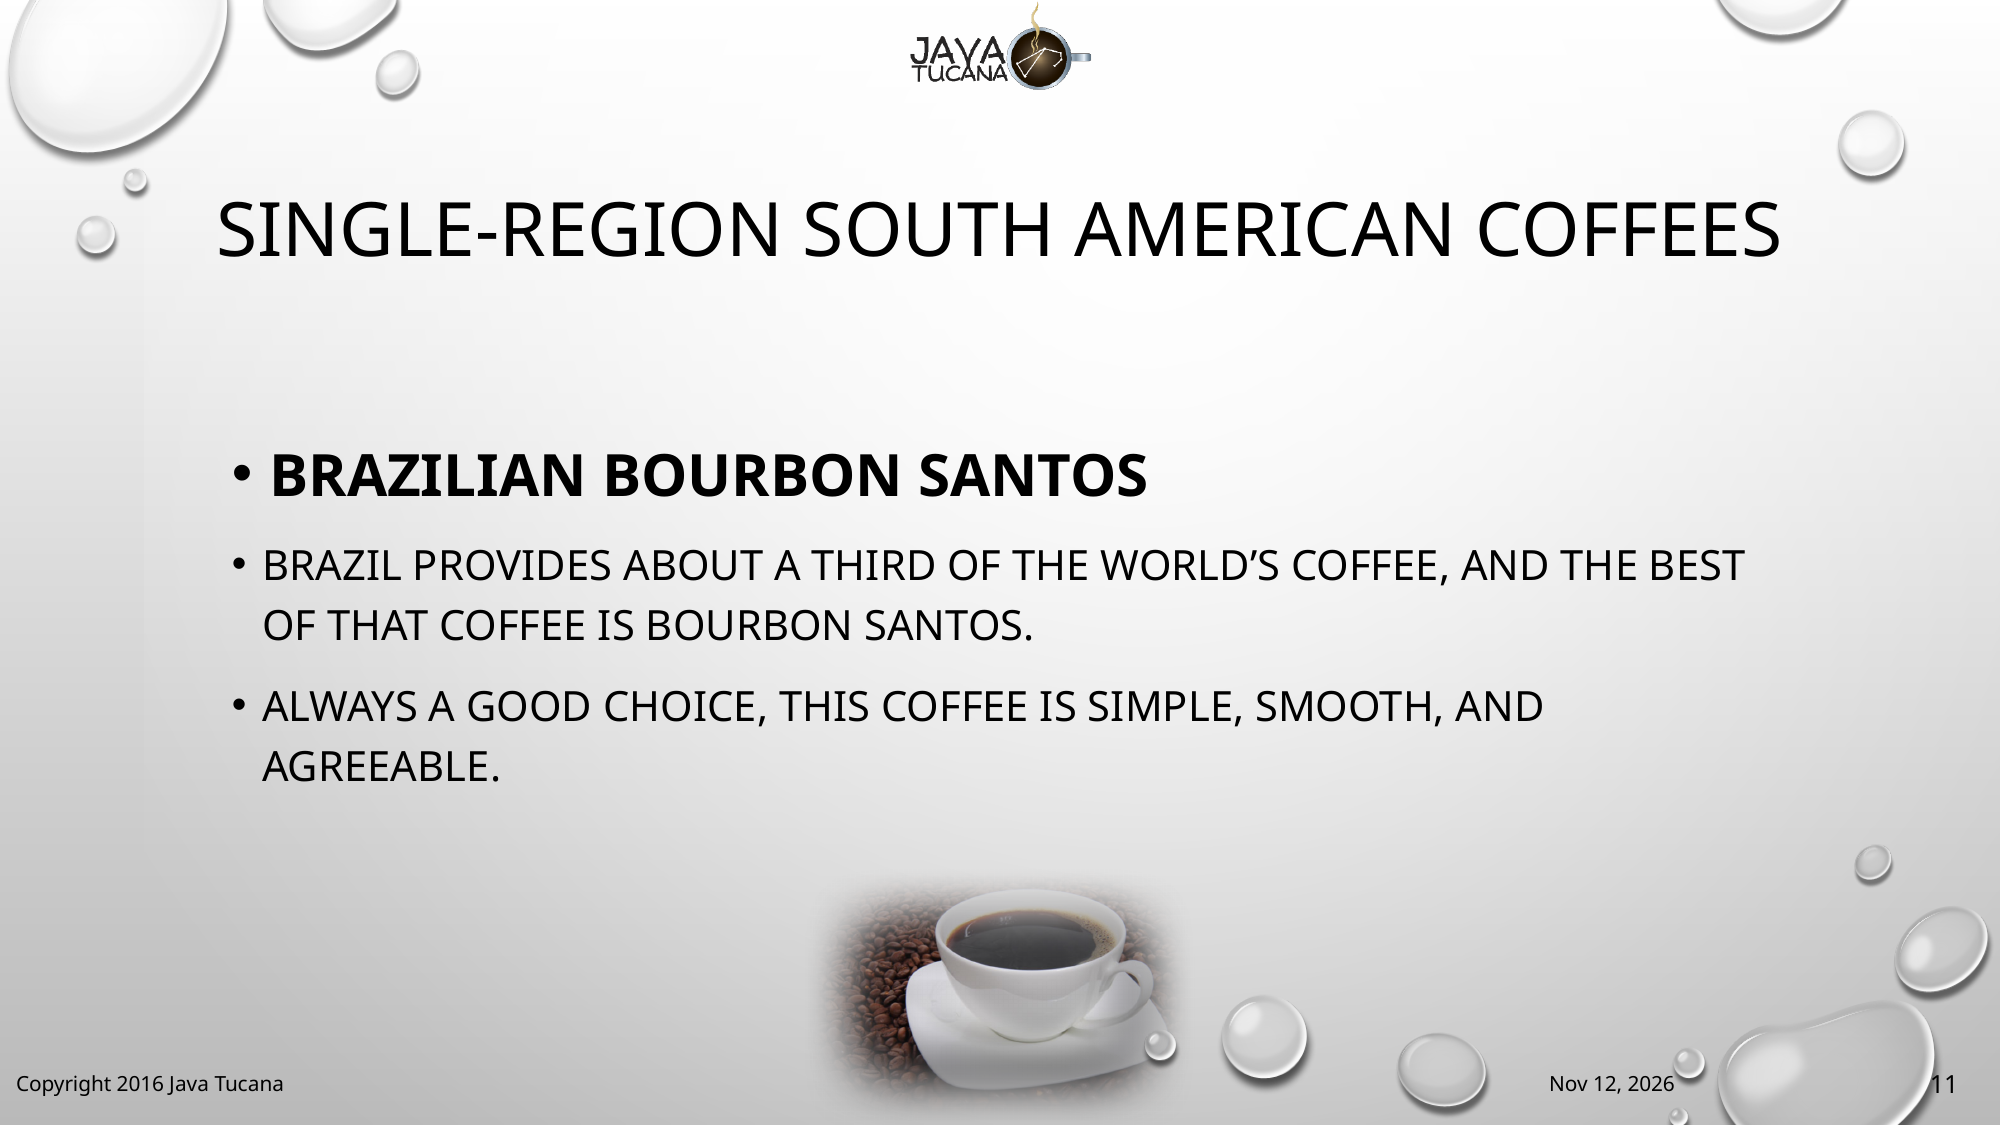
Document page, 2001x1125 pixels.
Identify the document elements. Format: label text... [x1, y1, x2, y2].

title Single-region South American coffees [149, 101, 1851, 364]
footer Copyright 2016 Java Tucana [1, 1055, 1096, 1116]
list Brazilian Bourbon Santos Brazil provides about a third of the world’s coffee, and the best of that coffee is Bourbon Santos. Always a good choice, this coffee is simple, smooth, and agreeable. [216, 416, 1784, 834]
slide_number 11 [1848, 1055, 1974, 1116]
slide_number 13-Feb-16 [1239, 1055, 1690, 1116]
picture [0, 0, 2001, 1125]
